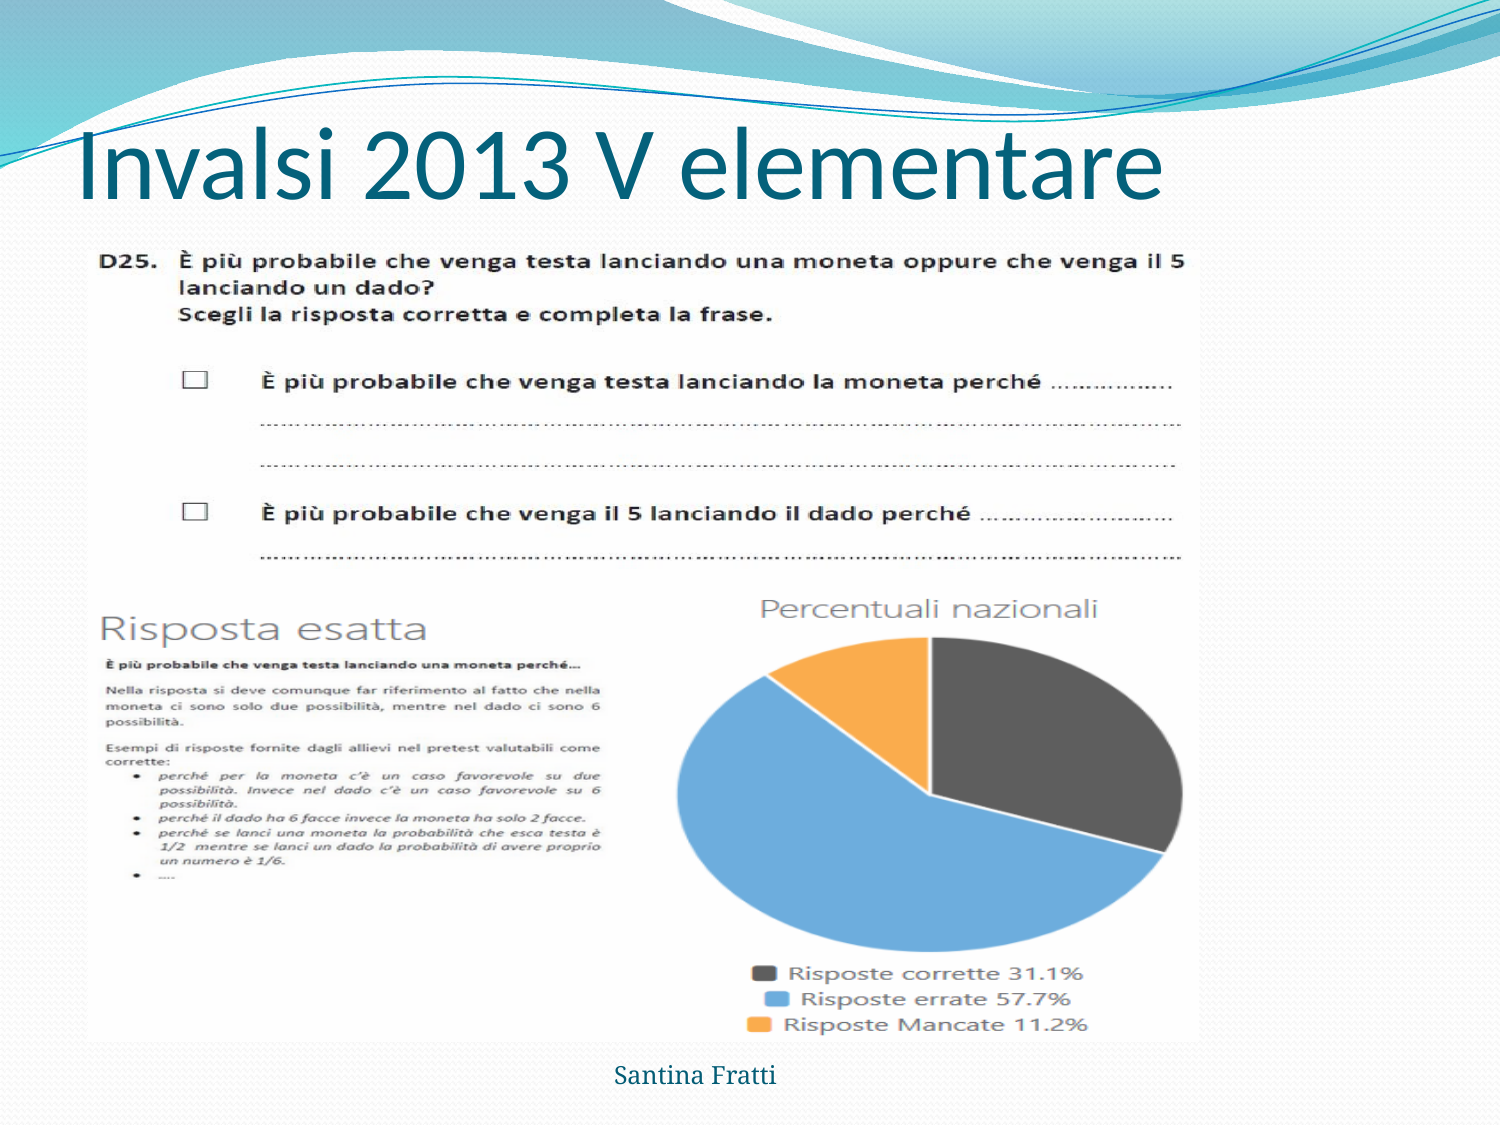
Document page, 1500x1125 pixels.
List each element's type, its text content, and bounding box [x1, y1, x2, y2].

footer Santina Fratti [395, 1056, 996, 1090]
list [88, 250, 1200, 569]
picture [88, 569, 1200, 1043]
title Invalsi 2013 V elementare [75, 78, 1425, 220]
